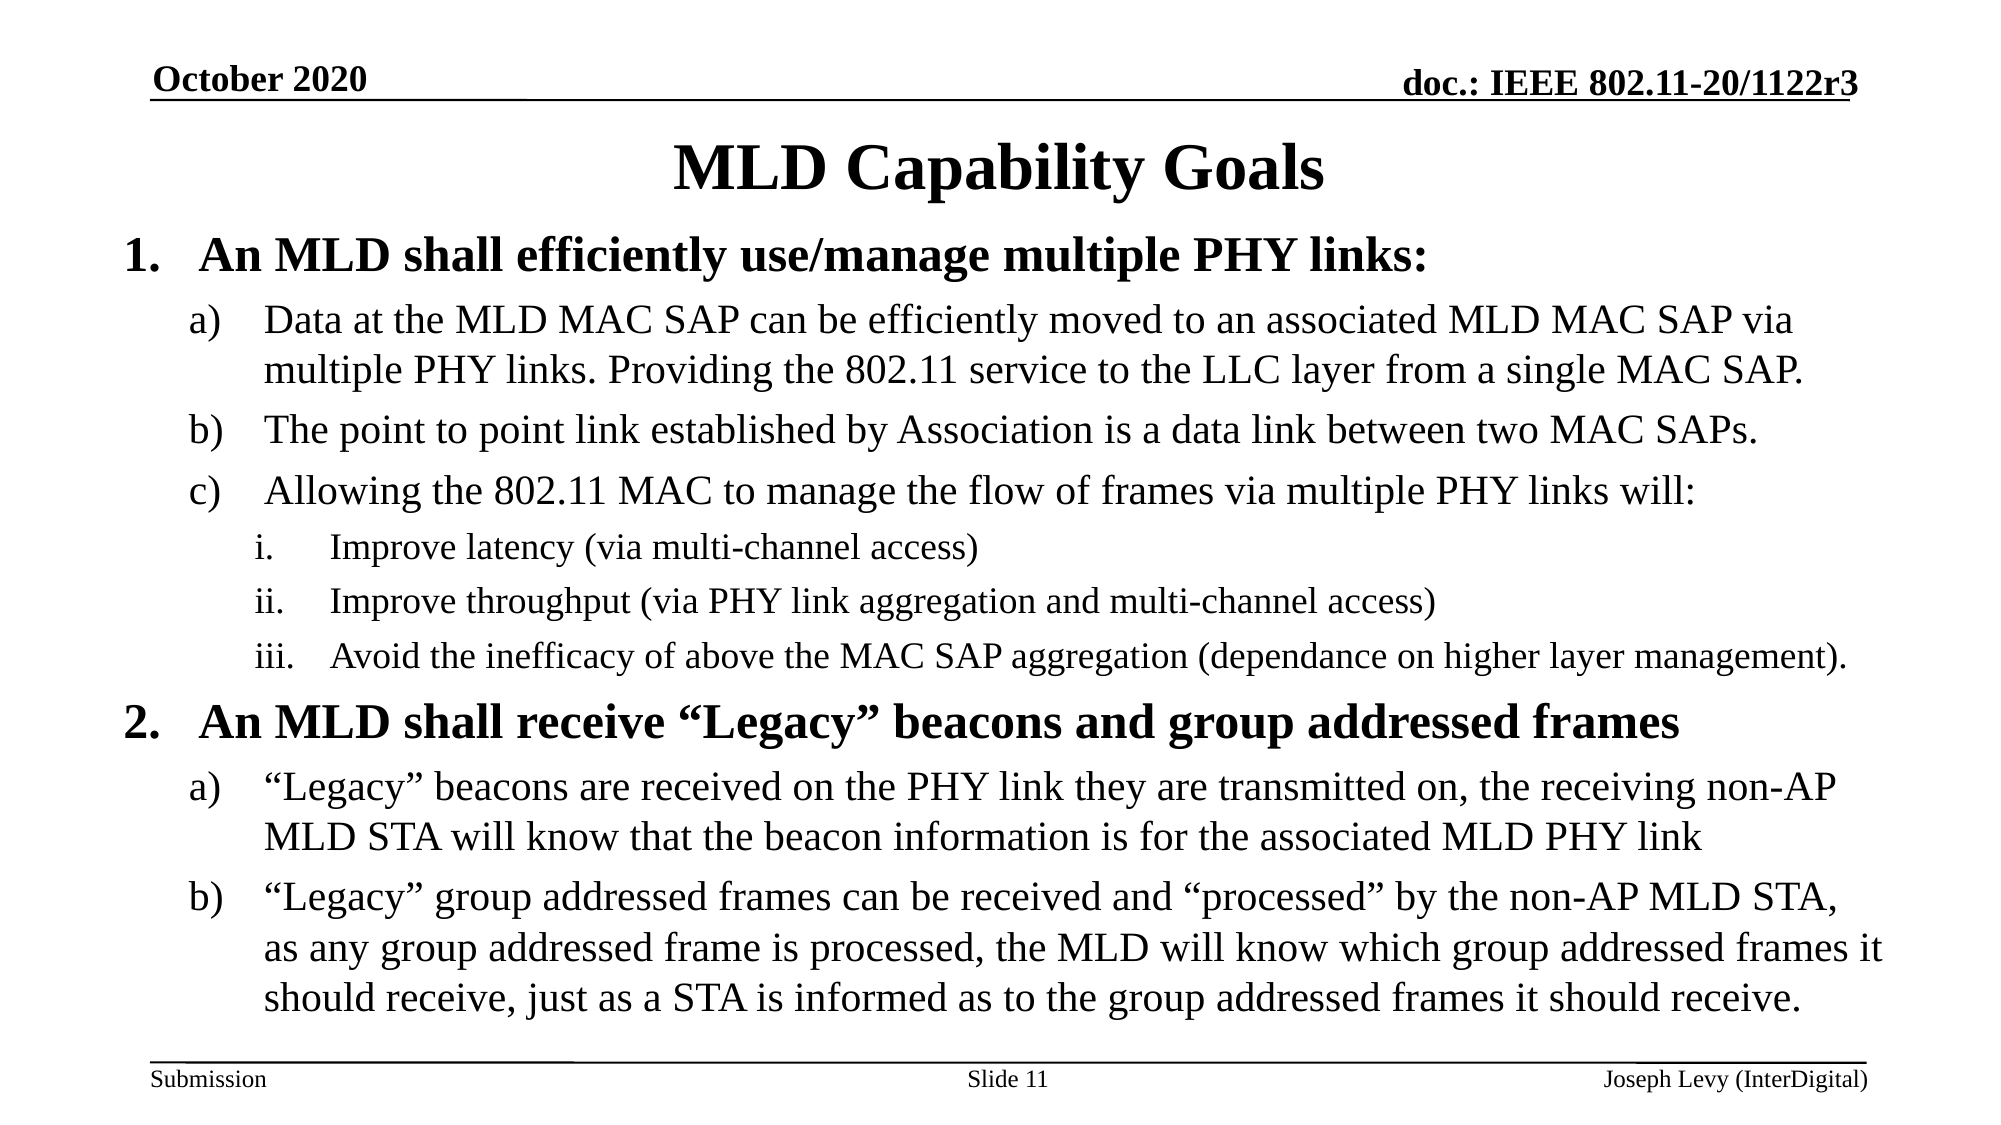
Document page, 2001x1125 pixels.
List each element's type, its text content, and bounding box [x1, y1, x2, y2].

footer Joseph Levy (InterDigital) [1171, 1061, 1869, 1093]
list An MLD shall efficiently use/manage multiple PHY links: Data at the MLD MAC SAP can be efficiently moved to an associated MLD MAC SAP via multiple PHY links. Providing the 802.11 service to the LLC layer from a single MAC SAP. The point to point link established by Association is a data link between two MAC SAPs. Allowing the 802.11 MAC to manage the flow of frames via multiple PHY links will: Improve latency (via multi-channel access) Improve throughput (via PHY link aggregation and multi-channel access) Avoid the inefficacy of above the MAC SAP aggregation (dependance on higher layer management). An MLD shall receive “Legacy” beacons and group addressed frames “Legacy” beacons are received on the PHY link they are transmitted on, the receiving non-AP MLD STA will know that the beacon information is for the associated MLD PHY link “Legacy” group addressed frames can be received and “processed” by the non-AP MLD STA, as any group addressed frame is processed, the MLD will know which group addressed frames it should receive, just as a STA is informed as to the group addressed frames it should receive. [107, 213, 1909, 1066]
slide_number Slide 11 [950, 1061, 1067, 1123]
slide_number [152, 54, 563, 100]
title MLD Capability Goals [149, 112, 1851, 213]
